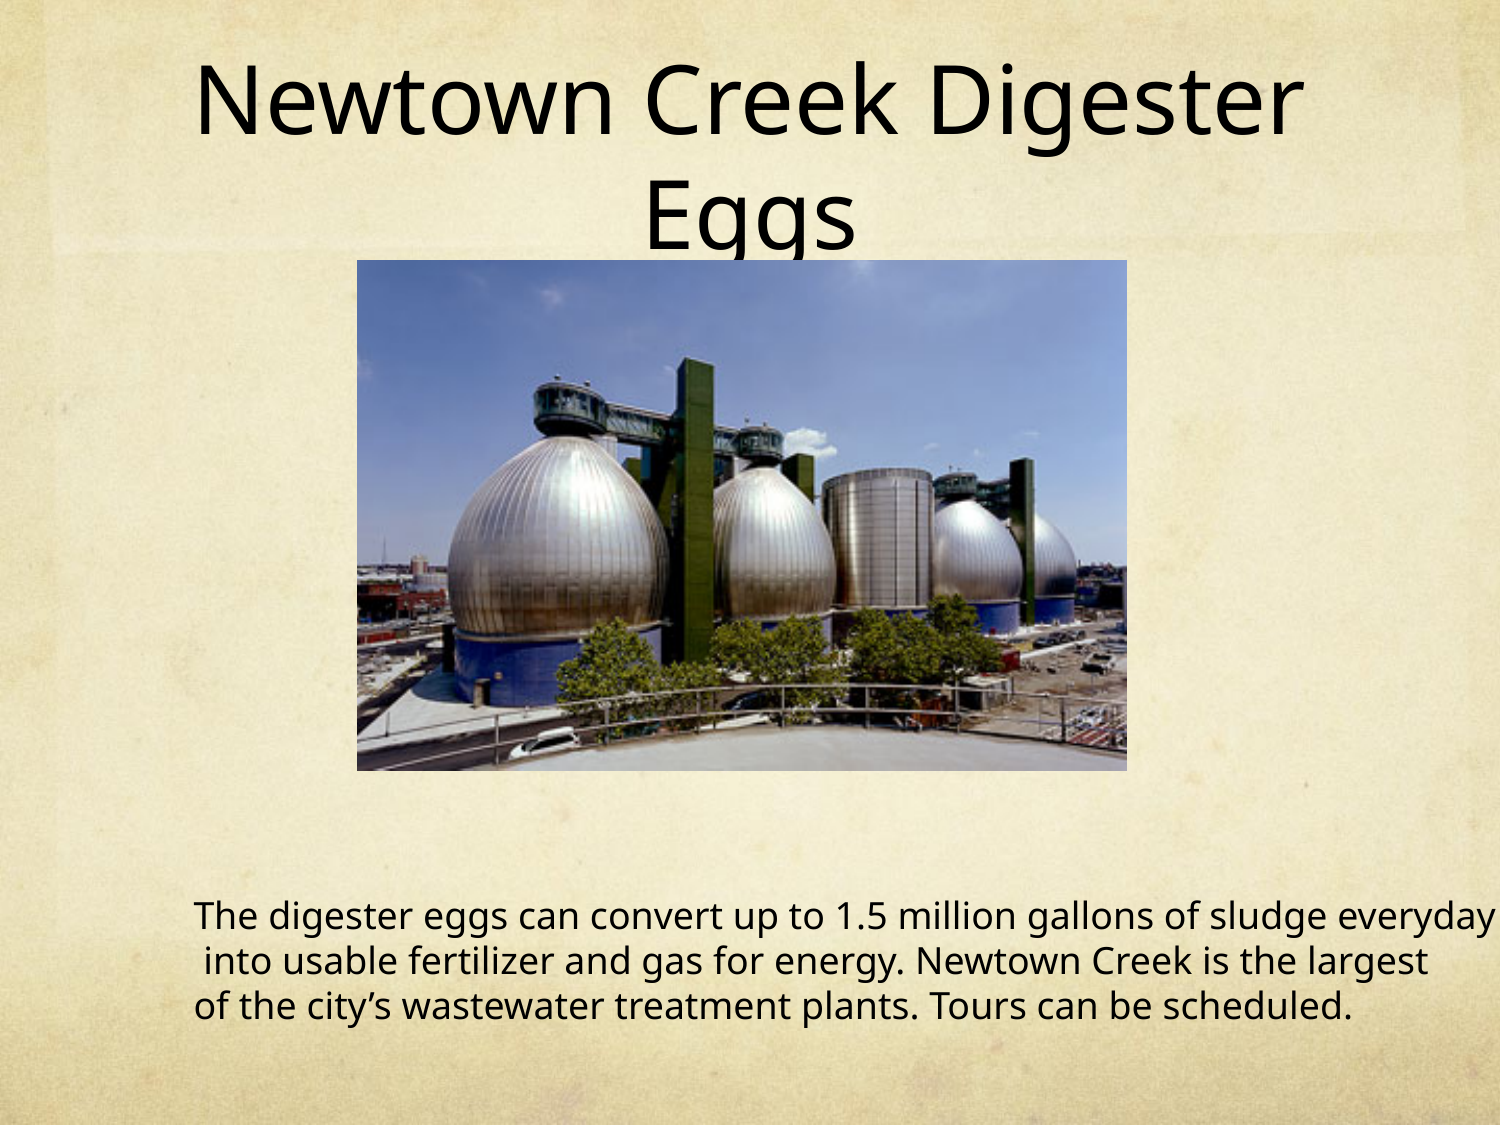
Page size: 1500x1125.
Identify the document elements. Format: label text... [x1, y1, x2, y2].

picture [0, 0, 1500, 1125]
text_box The digester eggs can convert up to 1.5 million gallons of sludge everyday into usable fertilizer and gas for energy. Newtown Creek is the largest of the city’s wastewater treatment plants. Tours can be scheduled. [178, 884, 1500, 1034]
title Newtown Creek Digester Eggs [150, 82, 1350, 225]
